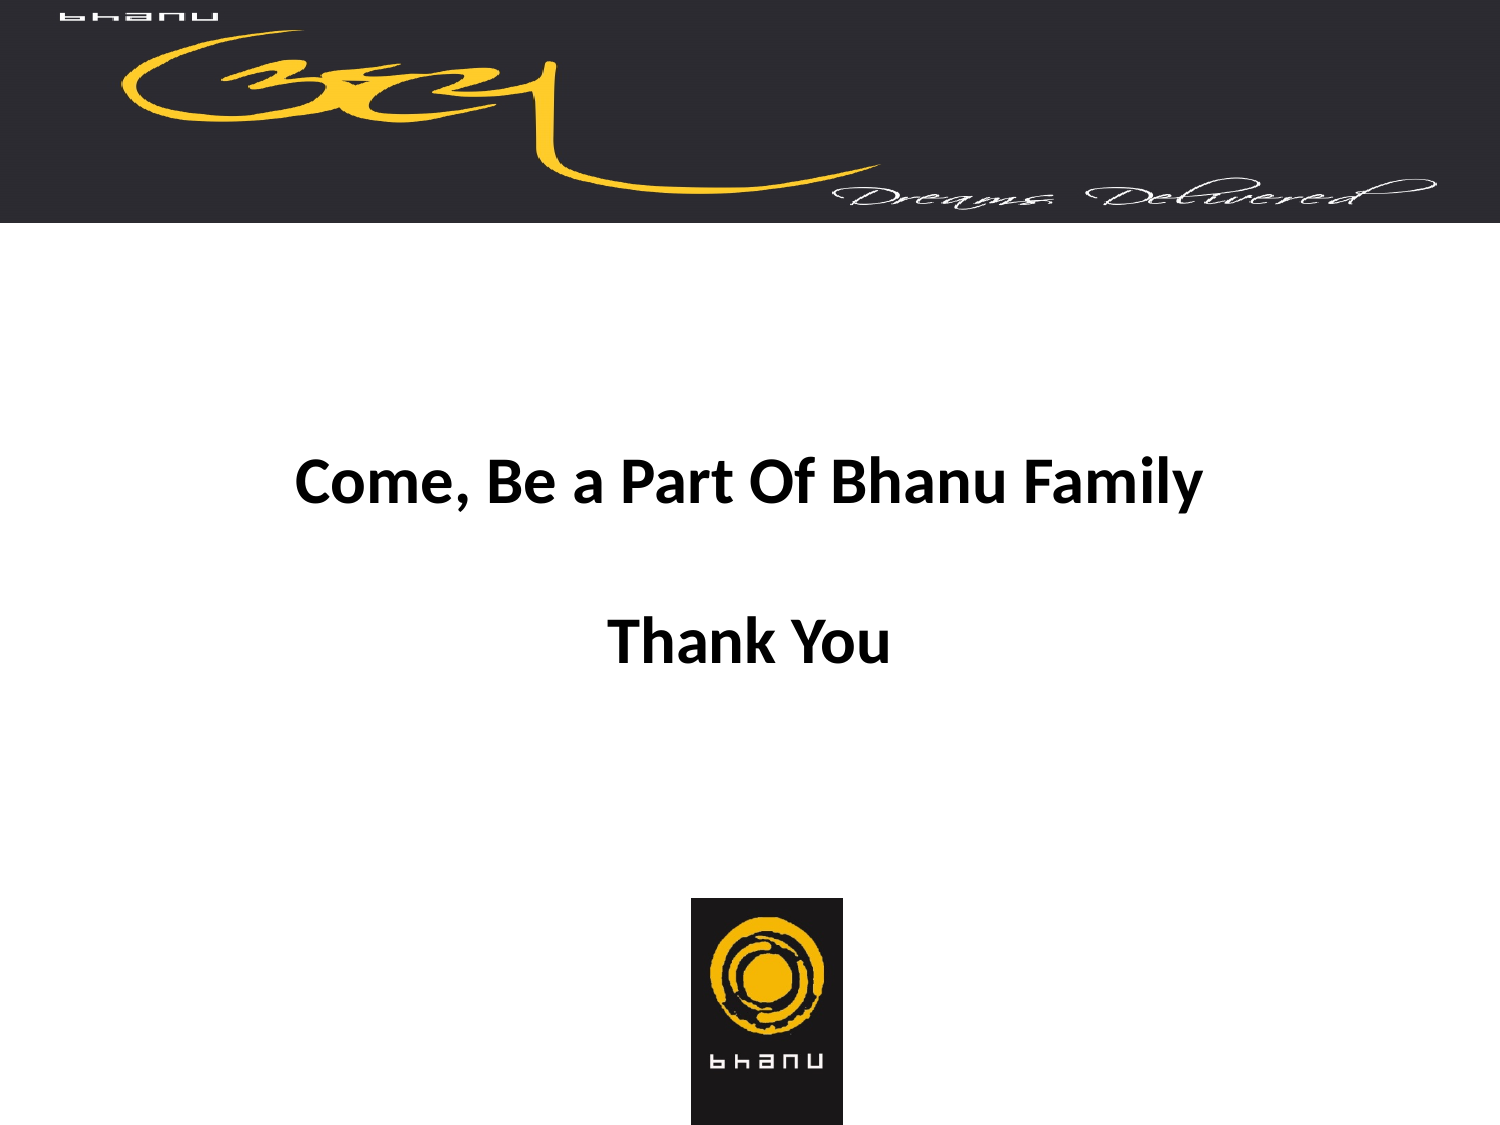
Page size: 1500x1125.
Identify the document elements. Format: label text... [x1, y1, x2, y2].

title Come, Be a Part Of Bhanu Family Thank You [112, 222, 1388, 891]
picture [691, 898, 843, 1125]
picture [0, 0, 1500, 223]
